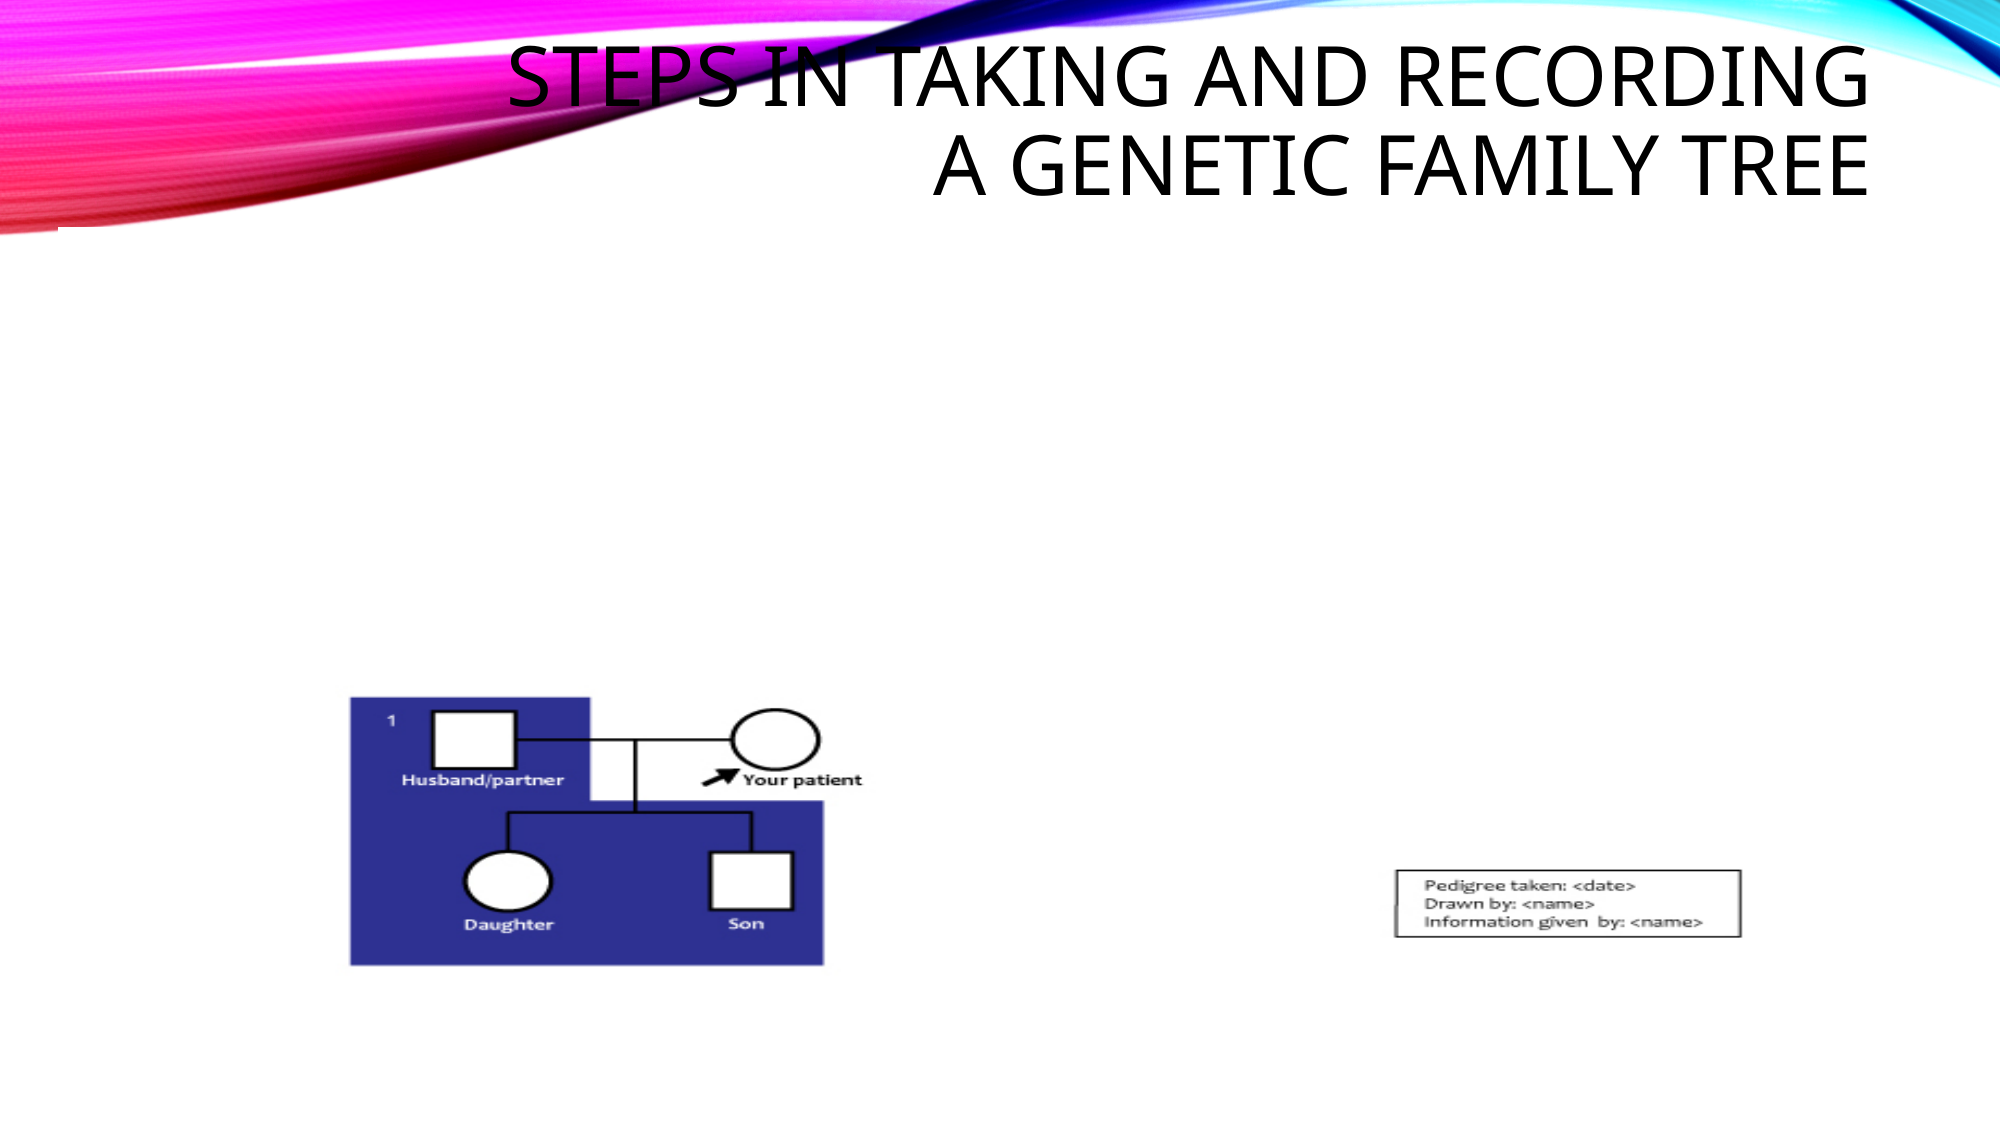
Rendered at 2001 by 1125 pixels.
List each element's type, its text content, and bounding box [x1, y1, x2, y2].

title Steps in taking and recording a genetic family tree [474, 20, 1888, 226]
picture [1890, 0, 2000, 75]
picture [0, 0, 2000, 1125]
picture [1910, 0, 2000, 45]
